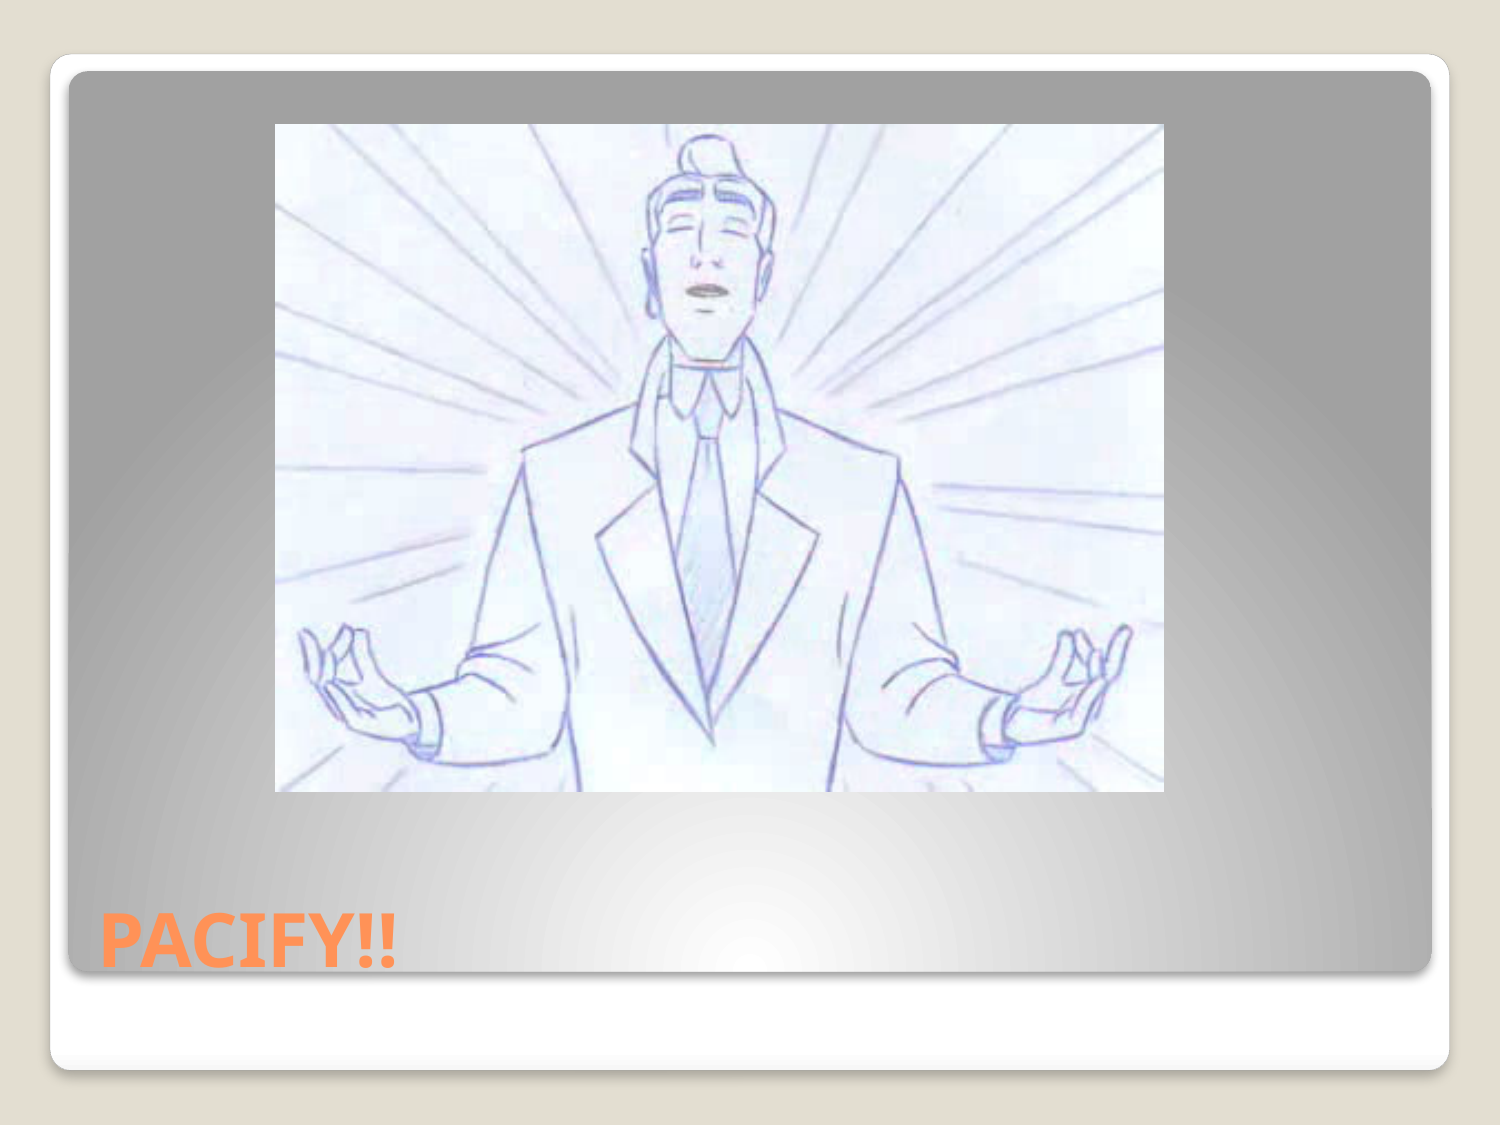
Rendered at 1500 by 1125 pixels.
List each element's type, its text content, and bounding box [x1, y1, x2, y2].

title PACIFY!! [82, 817, 1425, 990]
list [274, 124, 1164, 792]
